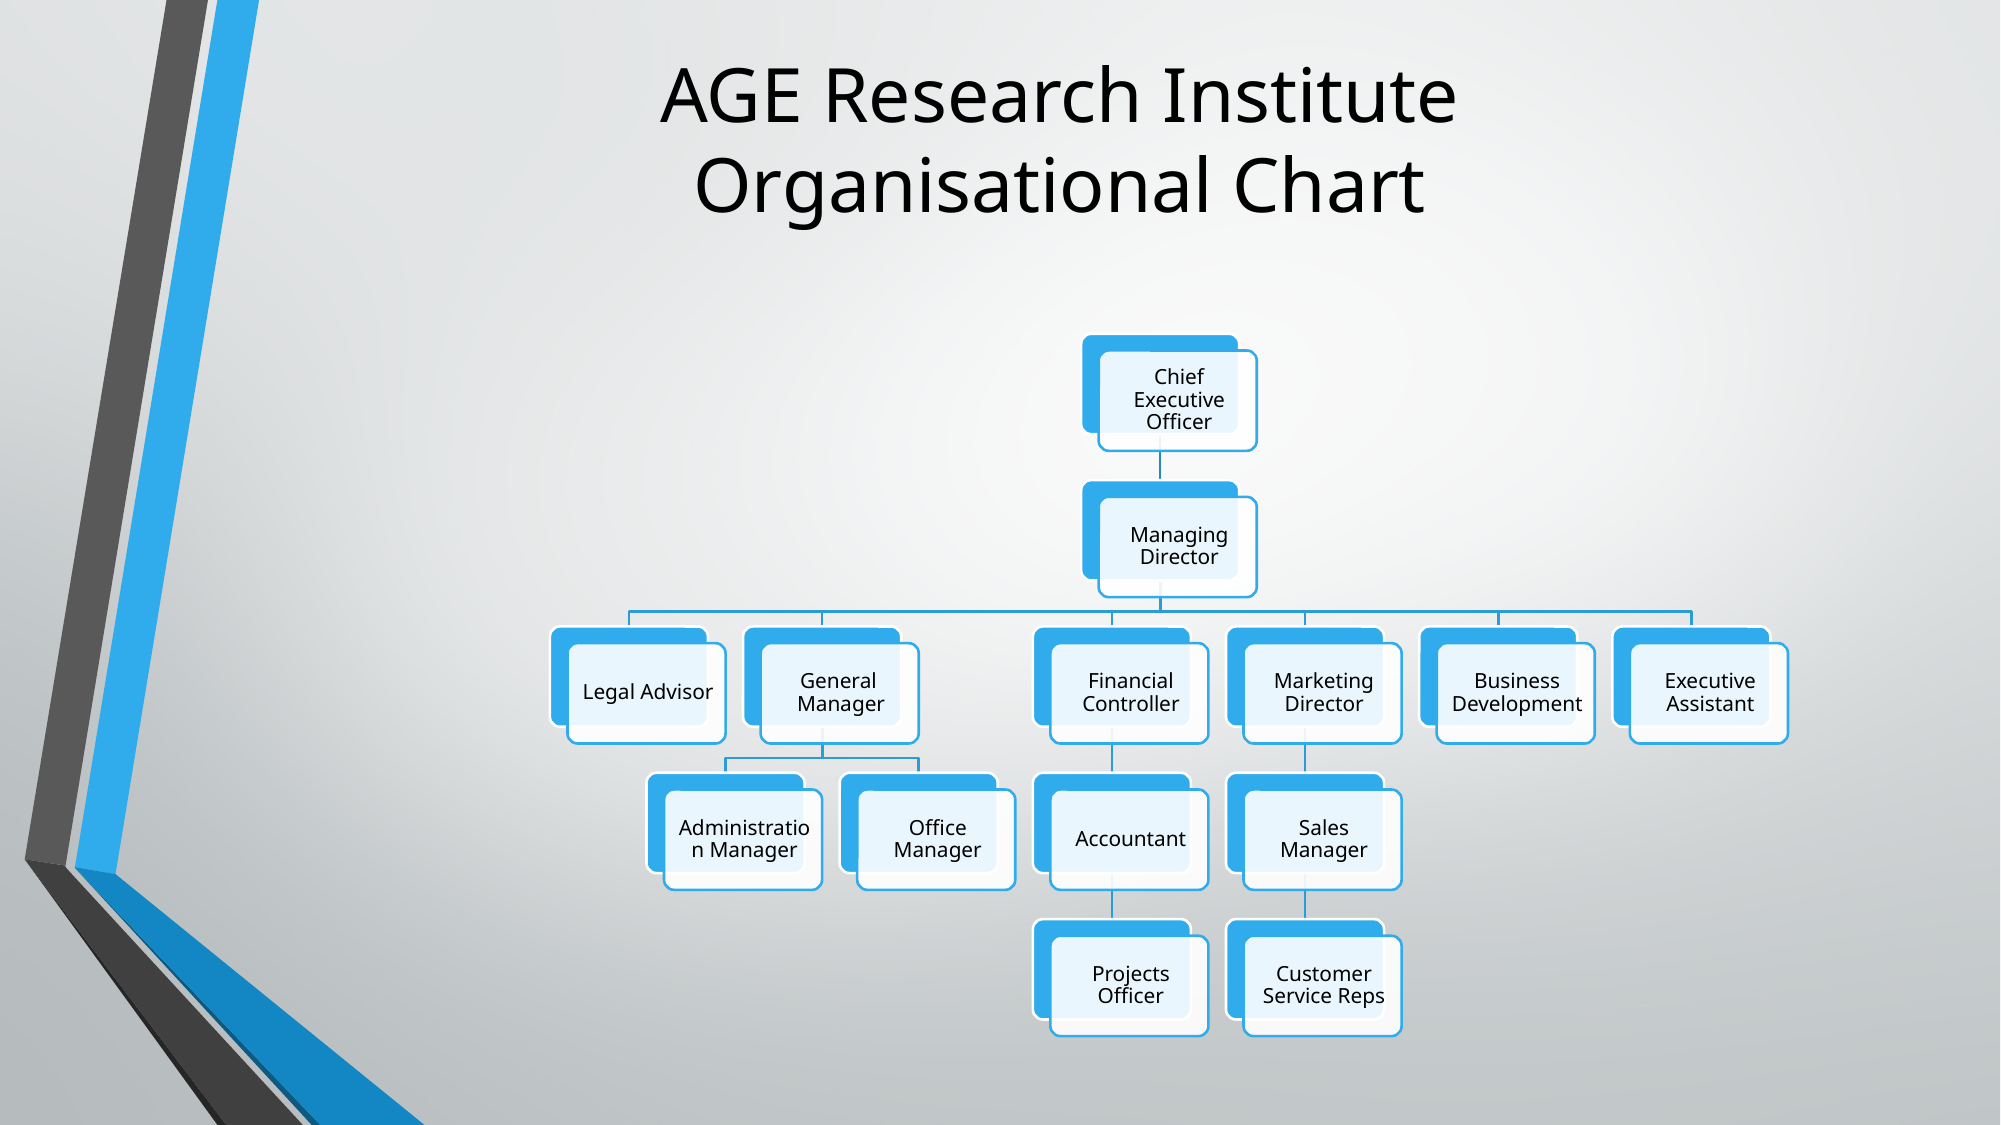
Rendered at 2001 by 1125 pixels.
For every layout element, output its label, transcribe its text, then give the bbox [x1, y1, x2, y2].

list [548, 300, 1790, 1069]
title AGE Research Institute Organisational Chart [238, 38, 1882, 327]
